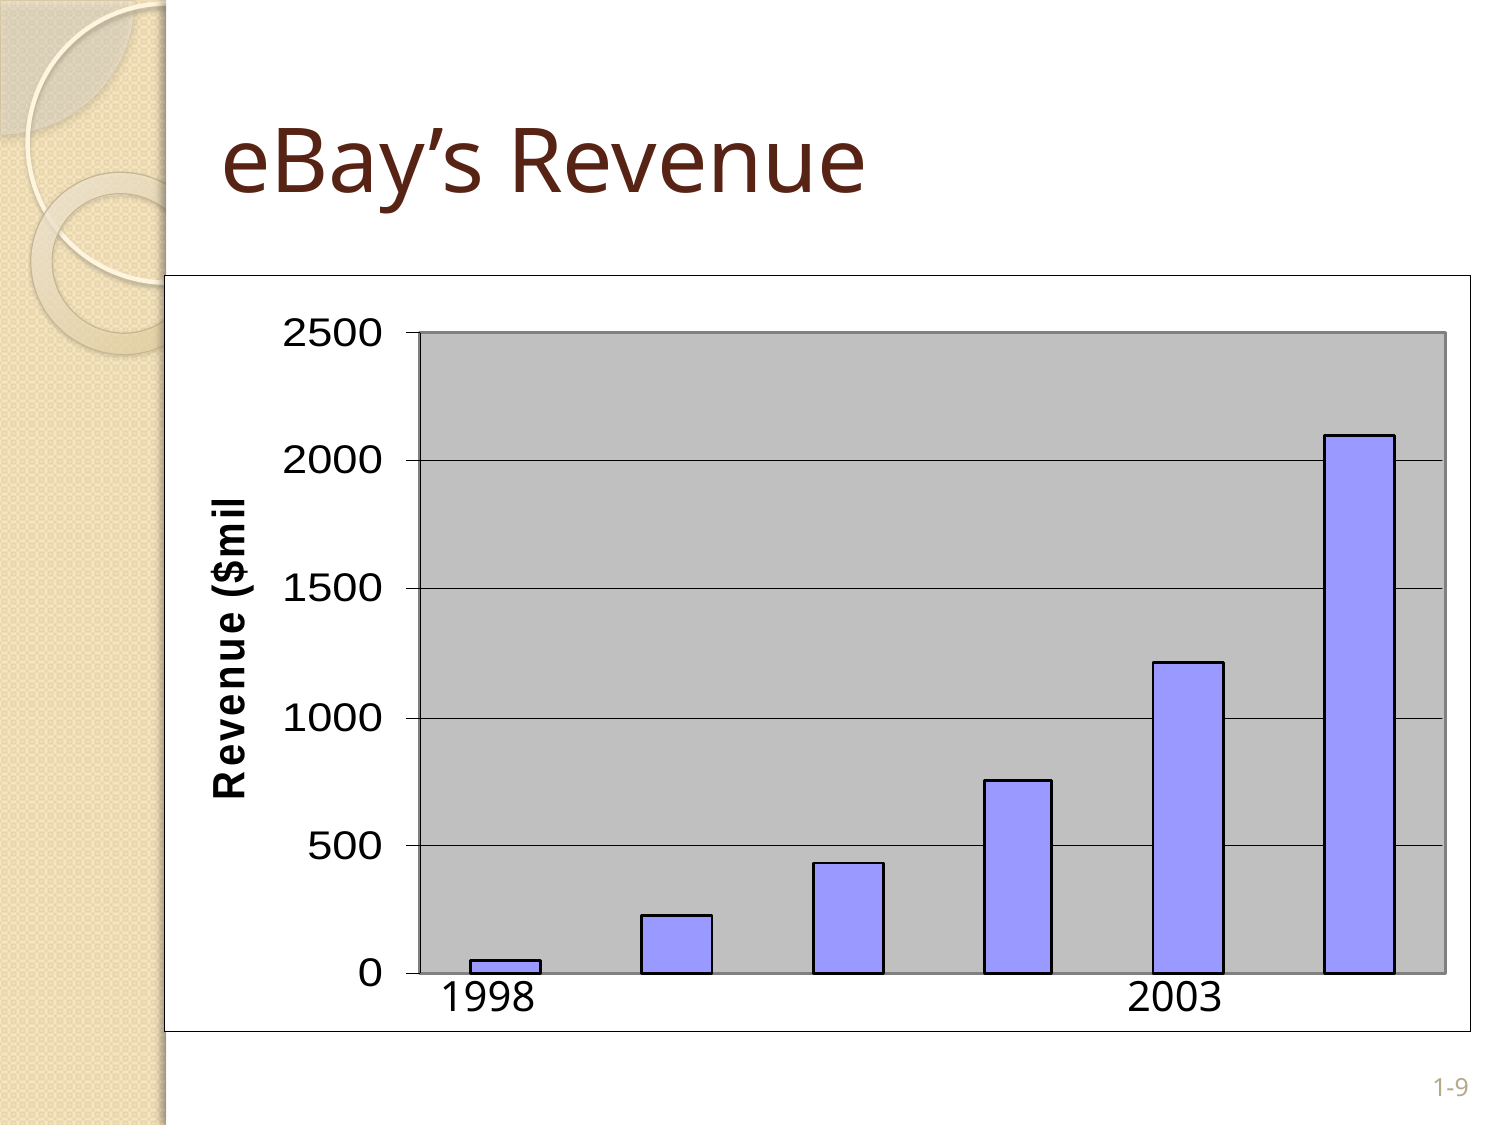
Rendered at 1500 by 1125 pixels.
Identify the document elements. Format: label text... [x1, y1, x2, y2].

slide_number 1-9 [1413, 1054, 1488, 1113]
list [149, 262, 1488, 1044]
title eBay’s Revenue [112, 62, 1388, 250]
